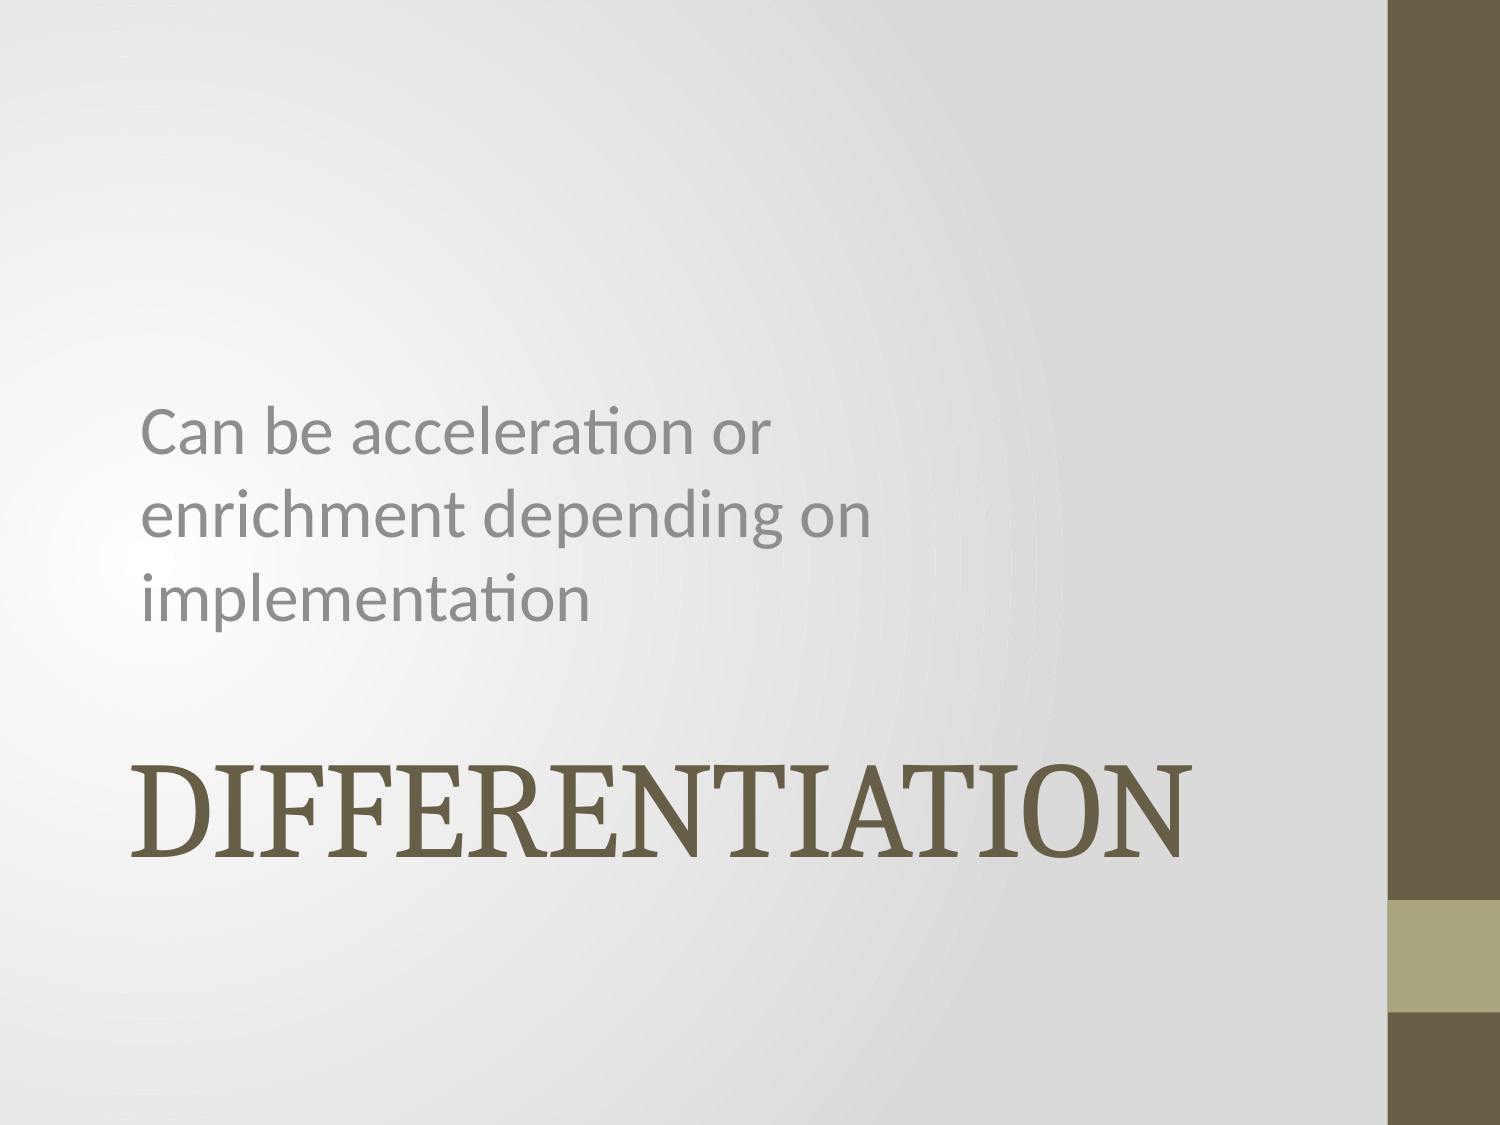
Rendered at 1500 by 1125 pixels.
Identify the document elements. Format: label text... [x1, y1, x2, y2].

title differentiation [112, 712, 1369, 905]
list Can be acceleration or enrichment depending on implementation [125, 375, 1132, 643]
